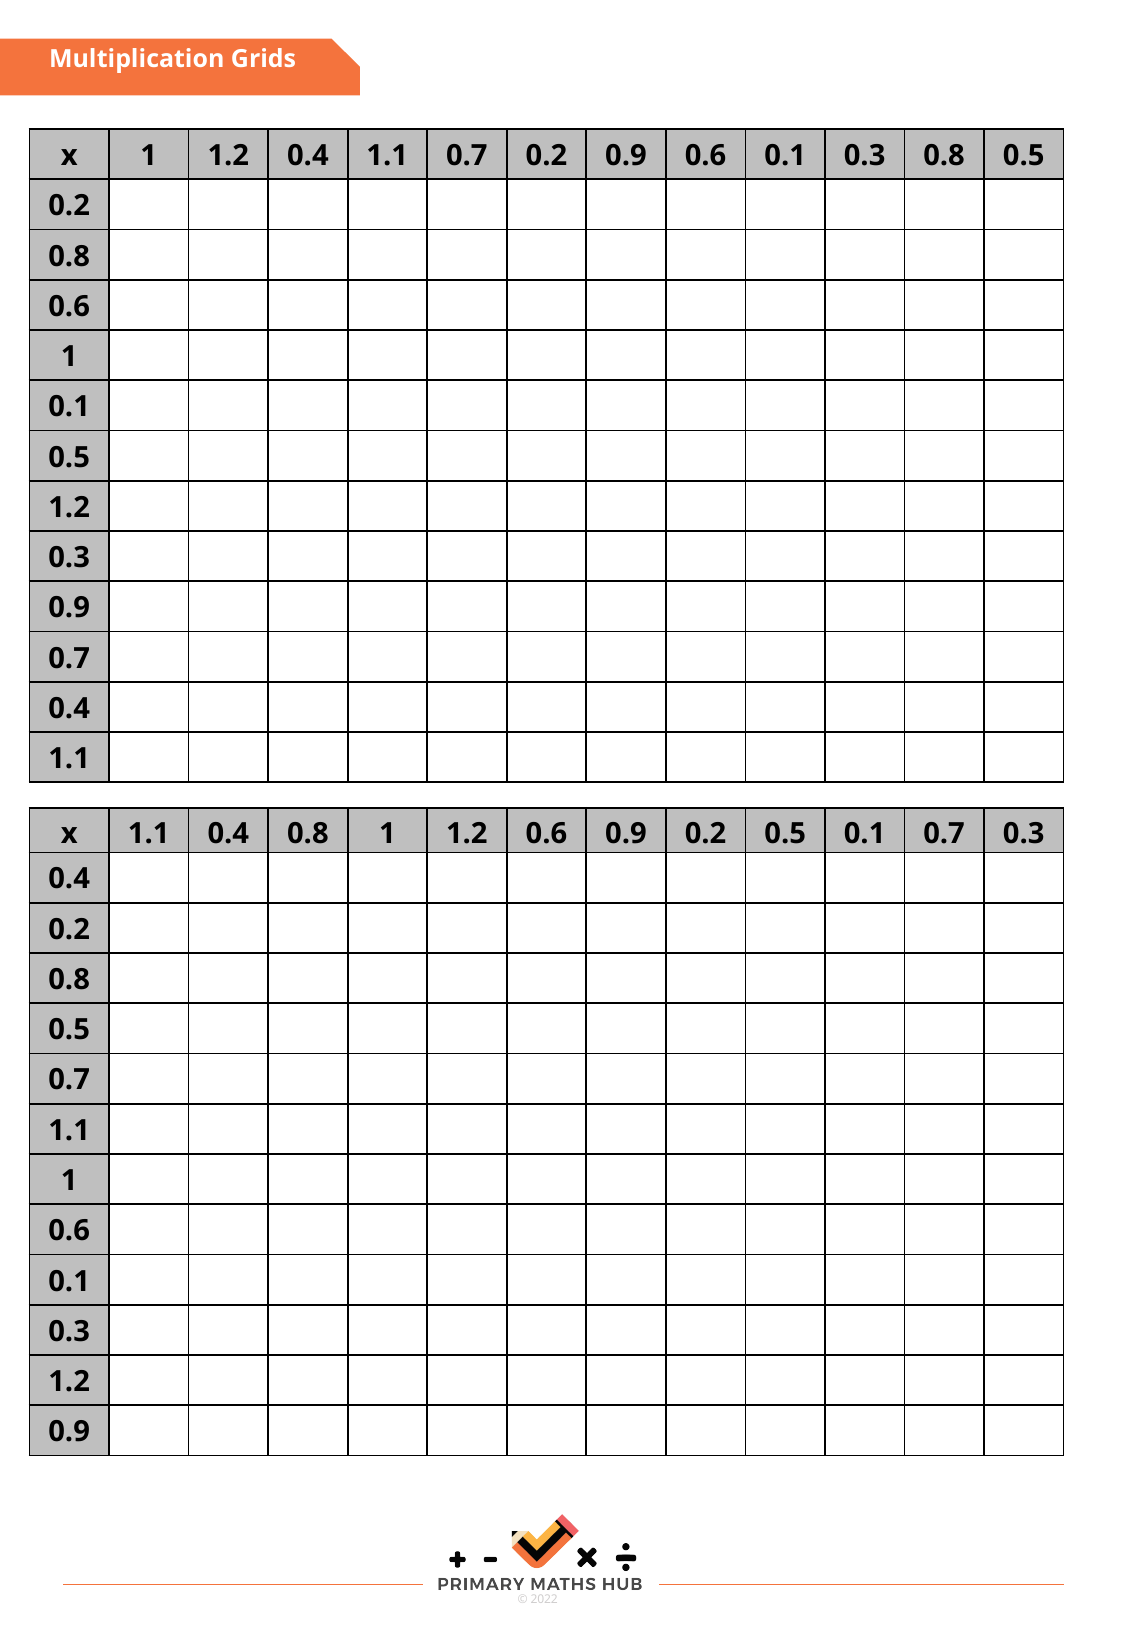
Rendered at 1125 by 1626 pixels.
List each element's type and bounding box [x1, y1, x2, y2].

table_cell [508, 853, 585, 902]
table_cell [826, 954, 904, 1002]
table_cell [905, 954, 983, 1002]
table_cell [30, 683, 108, 731]
table_cell [189, 1105, 267, 1153]
table_cell [428, 733, 506, 781]
table_cell [428, 1205, 506, 1254]
picture [432, 1512, 648, 1597]
table_cell [30, 331, 108, 379]
table_cell [428, 230, 506, 279]
table_header [587, 809, 665, 852]
table_cell [746, 1105, 824, 1153]
table_header [508, 809, 585, 852]
table_cell [349, 180, 426, 229]
table_cell [905, 1306, 983, 1354]
table_cell [826, 482, 904, 530]
table_header [428, 130, 506, 178]
table_cell [905, 381, 983, 430]
table_cell [587, 1155, 665, 1203]
table_cell [110, 1205, 188, 1254]
table_cell [746, 230, 824, 279]
text_box [0, 37, 361, 97]
table_cell [667, 1004, 745, 1053]
table_cell [905, 1004, 983, 1053]
table_header [189, 130, 267, 178]
table_header [349, 130, 426, 178]
table_header [428, 809, 506, 852]
table_cell [508, 482, 585, 530]
table_cell [746, 904, 824, 952]
table_cell [587, 683, 665, 731]
table_cell [508, 683, 585, 731]
table_cell [30, 1356, 108, 1404]
table_cell [667, 954, 745, 1002]
table_cell [826, 1255, 904, 1304]
table_cell [508, 1155, 585, 1203]
table_cell [587, 954, 665, 1002]
table_cell [826, 1356, 904, 1404]
table_cell [189, 1155, 267, 1203]
table_cell [189, 1306, 267, 1354]
table_cell [30, 532, 108, 580]
table_header [667, 130, 745, 178]
table_cell [667, 1306, 745, 1354]
table_cell [667, 632, 745, 681]
table_header [30, 130, 108, 178]
table_cell [189, 1406, 267, 1455]
table_cell [349, 482, 426, 530]
table_cell [428, 582, 506, 631]
table_cell [269, 281, 347, 329]
table_cell [985, 331, 1063, 379]
table_cell [269, 1306, 347, 1354]
table_header [508, 130, 585, 178]
table_cell [587, 281, 665, 329]
table_cell [508, 1105, 585, 1153]
table_cell [508, 1406, 585, 1455]
table_cell [269, 180, 347, 229]
table_cell [189, 281, 267, 329]
table_cell [746, 281, 824, 329]
table_cell [985, 582, 1063, 631]
table_cell [428, 281, 506, 329]
table_cell [667, 281, 745, 329]
table_cell [428, 632, 506, 681]
table_cell [508, 331, 585, 379]
table_cell [189, 683, 267, 731]
table_cell [746, 331, 824, 379]
table_cell [667, 1054, 745, 1103]
table_header [30, 809, 108, 852]
table_cell [428, 482, 506, 530]
table_cell [826, 1105, 904, 1153]
table_header [826, 809, 904, 852]
table_cell [905, 281, 983, 329]
table_cell [667, 1255, 745, 1304]
table_cell [110, 1054, 188, 1103]
table_cell [189, 1205, 267, 1254]
table_cell [985, 954, 1063, 1002]
table_cell [110, 381, 188, 430]
table_cell [985, 1105, 1063, 1153]
table_cell [667, 381, 745, 430]
table_cell [30, 281, 108, 329]
table_cell [30, 1306, 108, 1354]
table_cell [905, 853, 983, 902]
table_cell [985, 733, 1063, 781]
table_cell [508, 180, 585, 229]
table_cell [189, 1255, 267, 1304]
table_cell [189, 904, 267, 952]
table_cell [349, 582, 426, 631]
table_cell [746, 1356, 824, 1404]
table_cell [110, 431, 188, 480]
table_cell [587, 331, 665, 379]
table_header [269, 130, 347, 178]
table_cell [746, 1054, 824, 1103]
table_cell [349, 1054, 426, 1103]
table_cell [508, 532, 585, 580]
table_cell [189, 431, 267, 480]
table_cell [905, 1105, 983, 1153]
table_cell [587, 1004, 665, 1053]
table_cell [587, 1255, 665, 1304]
table_cell [667, 1105, 745, 1153]
table_cell [746, 381, 824, 430]
table_cell [428, 904, 506, 952]
table_cell [30, 733, 108, 781]
table_cell [667, 431, 745, 480]
table_cell [189, 180, 267, 229]
table_header [746, 130, 824, 178]
table_cell [985, 1054, 1063, 1103]
table_cell [587, 853, 665, 902]
table_cell [905, 532, 983, 580]
table_cell [30, 180, 108, 229]
table_cell [189, 331, 267, 379]
table_cell [349, 230, 426, 279]
table_cell [587, 1406, 665, 1455]
table_header [985, 130, 1063, 178]
table_cell [508, 954, 585, 1002]
table_cell [30, 381, 108, 430]
table_cell [587, 1306, 665, 1354]
table_cell [110, 1255, 188, 1304]
table_cell [667, 853, 745, 902]
table_header [985, 809, 1063, 852]
table_cell [349, 954, 426, 1002]
table_cell [587, 482, 665, 530]
table_cell [110, 904, 188, 952]
table_cell [667, 1205, 745, 1254]
table_cell [587, 582, 665, 631]
table_cell [905, 1356, 983, 1404]
table_cell [428, 1306, 506, 1354]
table_cell [905, 904, 983, 952]
table_cell [667, 331, 745, 379]
table_cell [110, 1356, 188, 1404]
table_cell [508, 1054, 585, 1103]
table_header [189, 809, 267, 852]
table_cell [746, 1155, 824, 1203]
table_cell [269, 1356, 347, 1404]
table_cell [826, 683, 904, 731]
table_cell [269, 1255, 347, 1304]
table_cell [587, 532, 665, 580]
table_cell [428, 1105, 506, 1153]
table_header [110, 809, 188, 852]
table_cell [428, 431, 506, 480]
table_cell [30, 1105, 108, 1153]
table_cell [985, 532, 1063, 580]
table_header [746, 809, 824, 852]
table_cell [587, 1105, 665, 1153]
table_cell [826, 1406, 904, 1455]
table_cell [826, 331, 904, 379]
table_cell [905, 683, 983, 731]
table_cell [428, 853, 506, 902]
table_cell [508, 431, 585, 480]
table_cell [826, 1004, 904, 1053]
table_cell [508, 1205, 585, 1254]
table_cell [189, 1356, 267, 1404]
table_cell [905, 632, 983, 681]
table_cell [985, 1004, 1063, 1053]
table_cell [428, 683, 506, 731]
table_cell [110, 331, 188, 379]
table_header [269, 809, 347, 852]
table_cell [349, 281, 426, 329]
table_header [587, 130, 665, 178]
table_cell [746, 733, 824, 781]
table_cell [508, 381, 585, 430]
table_cell [985, 180, 1063, 229]
table_cell [269, 1155, 347, 1203]
table_cell [269, 1105, 347, 1153]
table_cell [269, 230, 347, 279]
table_cell [587, 904, 665, 952]
table_cell [349, 1004, 426, 1053]
table_cell [269, 532, 347, 580]
table_cell [985, 230, 1063, 279]
table_cell [30, 853, 108, 902]
table_cell [349, 1406, 426, 1455]
table_cell [189, 482, 267, 530]
table_cell [905, 331, 983, 379]
table_cell [667, 1356, 745, 1404]
table_cell [349, 683, 426, 731]
table_cell [110, 281, 188, 329]
table_cell [905, 1054, 983, 1103]
table_header [110, 130, 188, 178]
table_cell [667, 733, 745, 781]
table_cell [110, 230, 188, 279]
table_cell [746, 1406, 824, 1455]
table_cell [269, 431, 347, 480]
table_cell [905, 180, 983, 229]
table_cell [667, 180, 745, 229]
table_cell [428, 1004, 506, 1053]
table_cell [746, 482, 824, 530]
table_cell [349, 733, 426, 781]
table_cell [905, 482, 983, 530]
table_cell [428, 381, 506, 430]
table_cell [30, 230, 108, 279]
table_cell [349, 1155, 426, 1203]
table_cell [667, 482, 745, 530]
table_cell [746, 180, 824, 229]
table_cell [985, 683, 1063, 731]
table_cell [905, 1205, 983, 1254]
table_cell [269, 733, 347, 781]
table_cell [587, 733, 665, 781]
table_cell [587, 381, 665, 430]
table_cell [826, 1155, 904, 1203]
table_cell [508, 1306, 585, 1354]
table_header [905, 130, 983, 178]
table_cell [826, 904, 904, 952]
table_cell [110, 683, 188, 731]
table_cell [189, 582, 267, 631]
table_cell [746, 1205, 824, 1254]
table_cell [905, 431, 983, 480]
table_cell [110, 954, 188, 1002]
table_cell [110, 1306, 188, 1354]
table_cell [349, 431, 426, 480]
table_cell [826, 733, 904, 781]
table_cell [826, 281, 904, 329]
table_cell [110, 1406, 188, 1455]
table_cell [508, 632, 585, 681]
table_cell [826, 532, 904, 580]
table_cell [428, 1356, 506, 1404]
table_cell [985, 853, 1063, 902]
table_cell [508, 733, 585, 781]
table_cell [189, 532, 267, 580]
table_cell [30, 482, 108, 530]
table_cell [269, 853, 347, 902]
table_cell [30, 1155, 108, 1203]
table_cell [985, 1205, 1063, 1254]
table_cell [667, 1155, 745, 1203]
table_cell [349, 1255, 426, 1304]
table_cell [985, 431, 1063, 480]
table_cell [905, 1406, 983, 1455]
table_cell [746, 853, 824, 902]
table_cell [508, 230, 585, 279]
table_cell [30, 1255, 108, 1304]
table_cell [349, 532, 426, 580]
table_cell [269, 683, 347, 731]
table_cell [30, 904, 108, 952]
table_cell [189, 954, 267, 1002]
table_cell [30, 954, 108, 1002]
table_cell [746, 532, 824, 580]
table_cell [905, 230, 983, 279]
table_cell [746, 954, 824, 1002]
table_cell [985, 381, 1063, 430]
table_cell [30, 431, 108, 480]
table_cell [30, 1054, 108, 1103]
table_cell [826, 1306, 904, 1354]
table_cell [110, 532, 188, 580]
table_header [826, 130, 904, 178]
table_cell [587, 1205, 665, 1254]
table_cell [746, 632, 824, 681]
table_cell [985, 1255, 1063, 1304]
table_cell [826, 431, 904, 480]
table_cell [746, 683, 824, 731]
table_cell [30, 632, 108, 681]
table_cell [269, 954, 347, 1002]
table_cell [349, 904, 426, 952]
table_cell [905, 1255, 983, 1304]
table_cell [985, 1356, 1063, 1404]
table_cell [189, 733, 267, 781]
table_cell [269, 1054, 347, 1103]
table_cell [746, 1306, 824, 1354]
table_cell [826, 1054, 904, 1103]
table_cell [826, 381, 904, 430]
table_cell [985, 482, 1063, 530]
table_cell [508, 281, 585, 329]
table_cell [110, 853, 188, 902]
table_cell [189, 853, 267, 902]
table_cell [667, 683, 745, 731]
table_cell [349, 381, 426, 430]
table_cell [110, 1155, 188, 1203]
table_cell [110, 1105, 188, 1153]
table_cell [667, 532, 745, 580]
table_cell [428, 331, 506, 379]
table_cell [269, 482, 347, 530]
table_cell [269, 331, 347, 379]
table_cell [349, 1205, 426, 1254]
table_cell [985, 1406, 1063, 1455]
table_cell [667, 1406, 745, 1455]
table_cell [269, 632, 347, 681]
table_cell [428, 954, 506, 1002]
table_cell [746, 1255, 824, 1304]
table_cell [508, 904, 585, 952]
table_cell [667, 582, 745, 631]
table_cell [189, 381, 267, 430]
table_cell [826, 180, 904, 229]
table_cell [349, 853, 426, 902]
table_cell [508, 582, 585, 631]
table_cell [826, 230, 904, 279]
table_cell [985, 1306, 1063, 1354]
table_cell [349, 1306, 426, 1354]
table_cell [587, 431, 665, 480]
table_cell [985, 1155, 1063, 1203]
table_cell [428, 1155, 506, 1203]
table_cell [985, 281, 1063, 329]
table_cell [189, 1004, 267, 1053]
table_header [905, 809, 983, 852]
table_cell [746, 582, 824, 631]
table_cell [269, 1205, 347, 1254]
table_cell [428, 1255, 506, 1304]
table_cell [110, 632, 188, 681]
table_cell [349, 1356, 426, 1404]
table_header [349, 809, 426, 852]
table_cell [269, 1004, 347, 1053]
table_cell [189, 632, 267, 681]
table_cell [587, 1356, 665, 1404]
table_cell [587, 1054, 665, 1103]
table_cell [269, 381, 347, 430]
table_cell [349, 1105, 426, 1153]
table_cell [428, 1406, 506, 1455]
table_cell [985, 632, 1063, 681]
table_cell [826, 853, 904, 902]
text_box [429, 1584, 646, 1614]
table_header [667, 809, 745, 852]
table_cell [189, 1054, 267, 1103]
table_cell [587, 180, 665, 229]
table_cell [30, 1406, 108, 1455]
table_cell [30, 1205, 108, 1254]
table_cell [269, 904, 347, 952]
table_cell [110, 1004, 188, 1053]
table_cell [110, 733, 188, 781]
table_cell [349, 331, 426, 379]
table_cell [667, 230, 745, 279]
table_cell [508, 1356, 585, 1404]
table_cell [508, 1004, 585, 1053]
table_cell [269, 1406, 347, 1455]
table_cell [110, 482, 188, 530]
table_cell [428, 1054, 506, 1103]
table_cell [746, 431, 824, 480]
table_cell [905, 1155, 983, 1203]
table_cell [428, 532, 506, 580]
table_cell [826, 1205, 904, 1254]
table_cell [826, 582, 904, 631]
table_cell [826, 632, 904, 681]
table_cell [985, 904, 1063, 952]
table_cell [587, 632, 665, 681]
table_cell [110, 582, 188, 631]
table_cell [349, 632, 426, 681]
table_cell [587, 230, 665, 279]
table_cell [189, 230, 267, 279]
table_cell [110, 180, 188, 229]
table_cell [428, 180, 506, 229]
table_cell [269, 582, 347, 631]
table_cell [905, 582, 983, 631]
table_cell [905, 733, 983, 781]
table_cell [746, 1004, 824, 1053]
table_cell [667, 904, 745, 952]
table_cell [30, 1004, 108, 1053]
table_cell [30, 582, 108, 631]
table_cell [508, 1255, 585, 1304]
